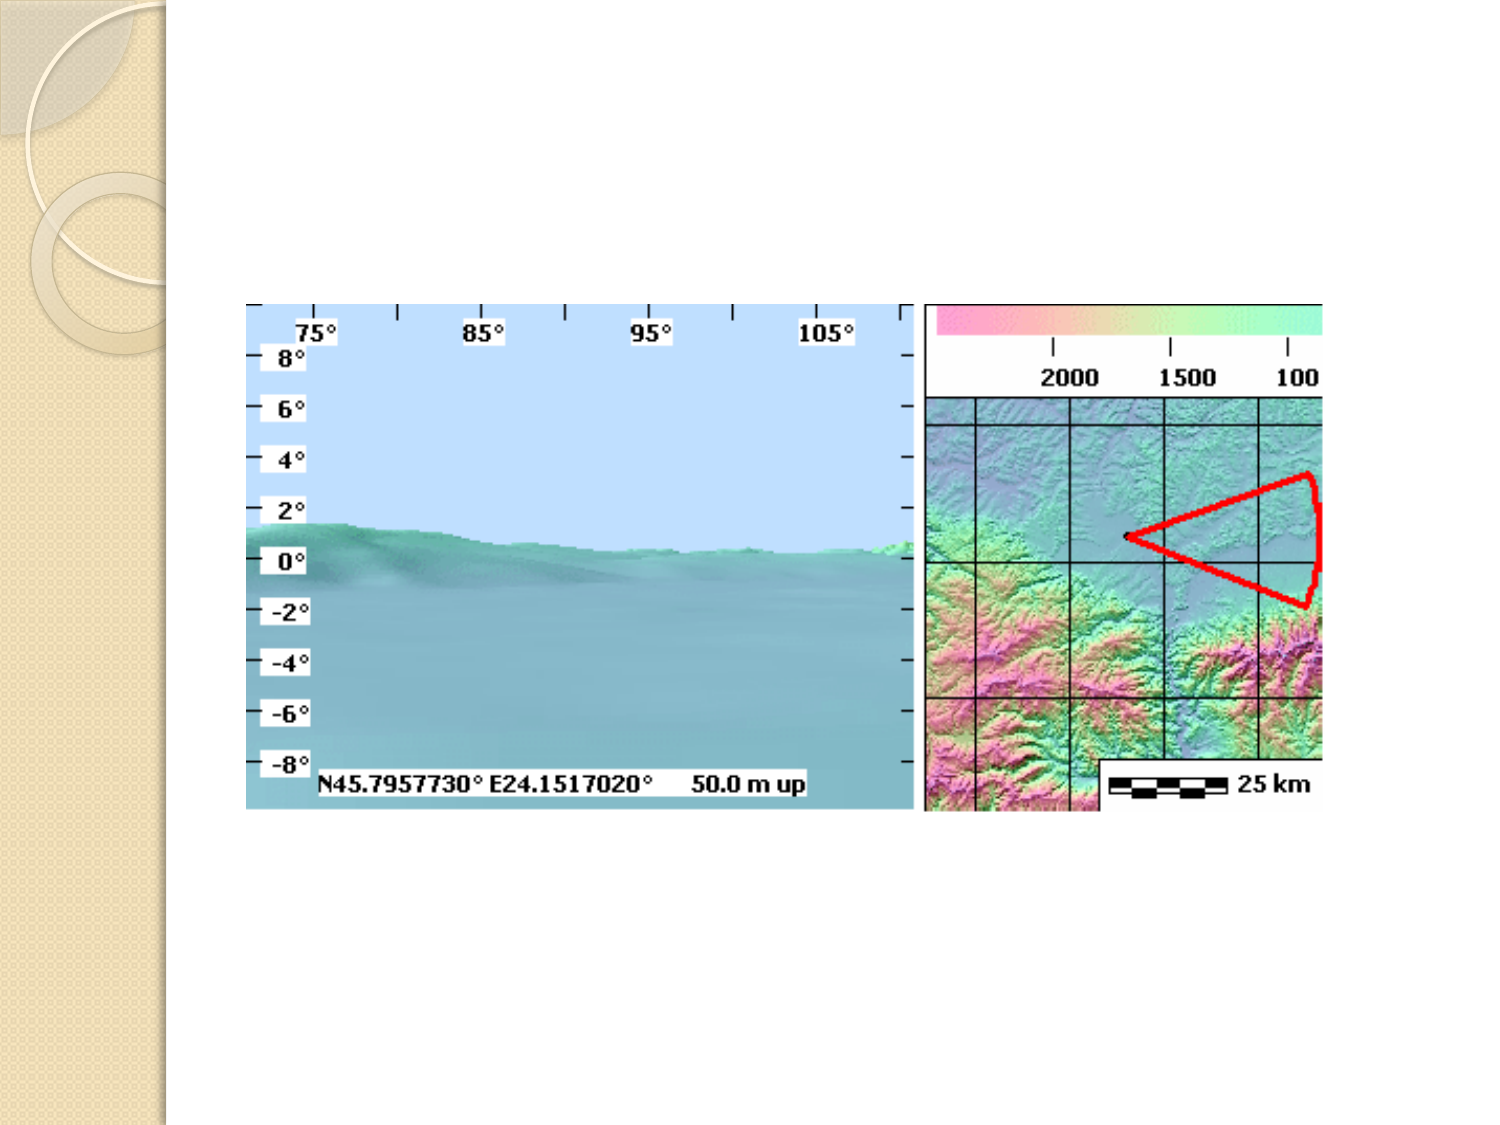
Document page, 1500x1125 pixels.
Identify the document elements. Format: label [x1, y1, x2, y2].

list [245, 304, 1325, 814]
